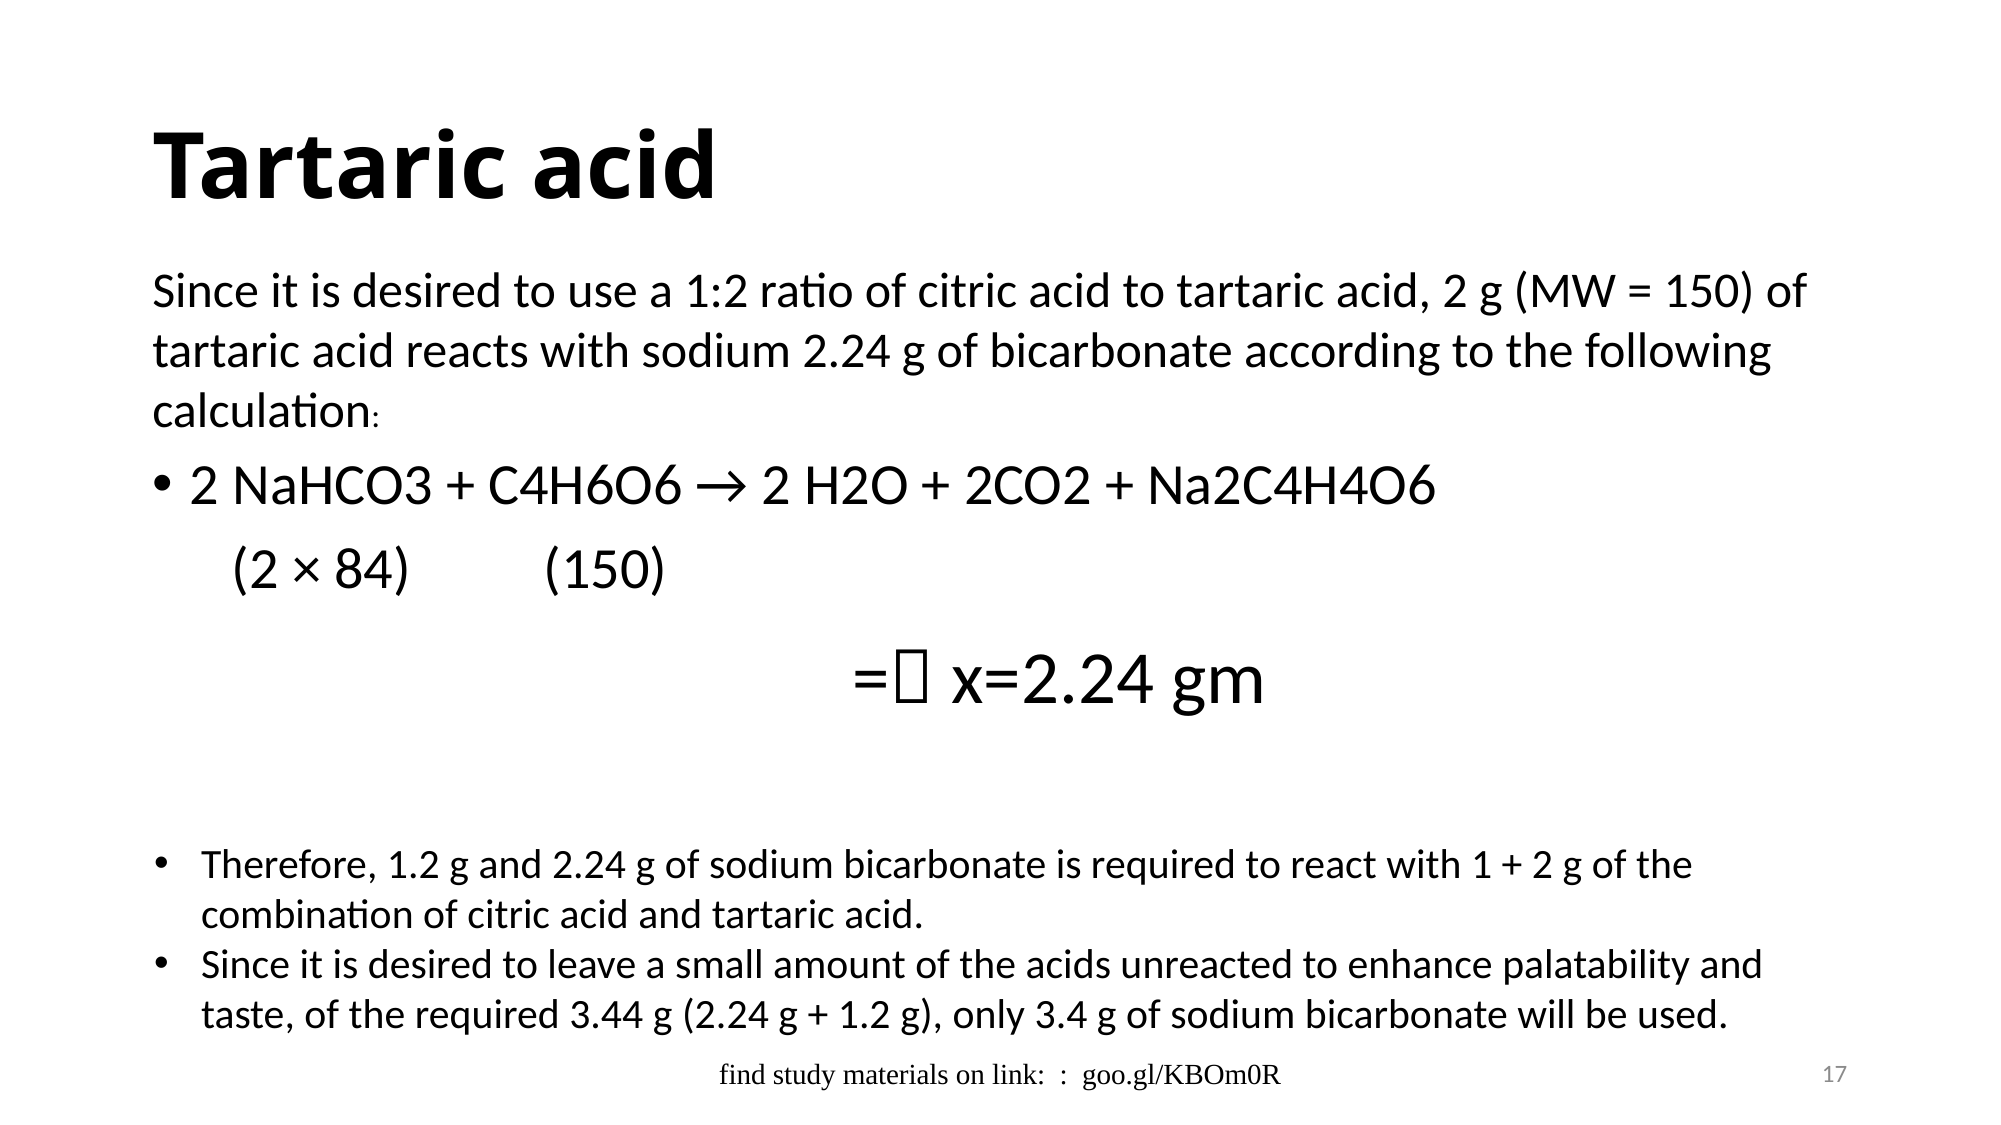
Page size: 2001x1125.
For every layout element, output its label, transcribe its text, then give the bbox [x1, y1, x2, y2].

list 2 NaHCO3 + C4H6O6 → 2 H2O + 2CO2 + Na2C4H4O6 (2 × 84) (150) [137, 446, 1863, 615]
text_box Therefore, 1.2 g and 2.24 g of sodium bicarbonate is required to react with 1 + 2 g of the combination of citric acid and tartaric acid. Since it is desired to leave a small amount of the acids unreacted to enhance palatability and taste, of the required 3.44 g (2.24 g + 1.2 g), only 3.4 g of sodium bicarbonate will be used. [139, 829, 1865, 1045]
footer find study materials on link: : goo.gl/KBOm0R [662, 1042, 1338, 1103]
title Tartaric acid [137, 59, 1863, 250]
slide_number 17 [1412, 1042, 1863, 1103]
text_box Since it is desired to use a 1:2 ratio of citric acid to tartaric acid, 2 g (MW = 150) of tartaric acid reacts with sodium 2.24 g of bicarbonate according to the following calculation: [137, 250, 1939, 445]
